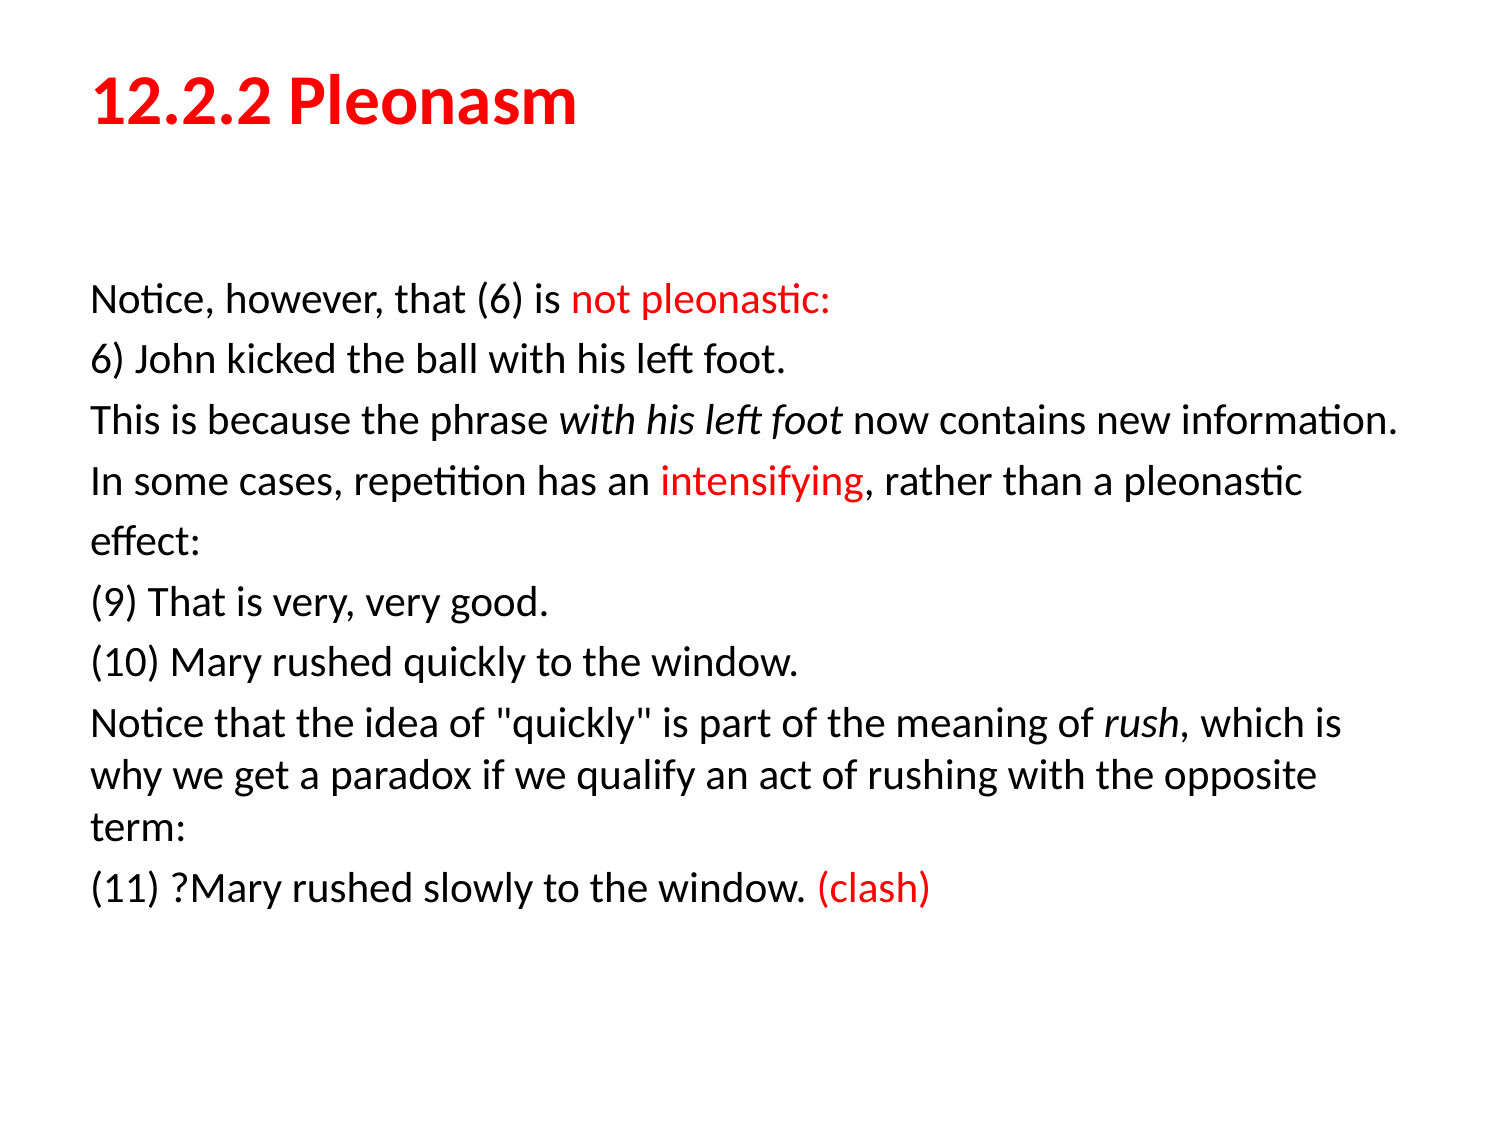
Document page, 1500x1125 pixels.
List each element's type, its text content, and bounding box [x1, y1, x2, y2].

title 12.2.2 Pleonasm [75, 45, 1425, 233]
list Notice, however, that (6) is not pleonastic: 6) John kicked the ball with his left foot. This is because the phrase with his left foot now contains new information. In some cases, repetition has an intensifying, rather than a pleonastic effect: (9) That is very, very good. (10) Mary rushed quickly to the window. Notice that the idea of "quickly" is part of the meaning of rush, which is why we get a paradox if we qualify an act of rushing with the opposite term: (11) ?Mary rushed slowly to the window. (clash) [75, 262, 1425, 1005]
